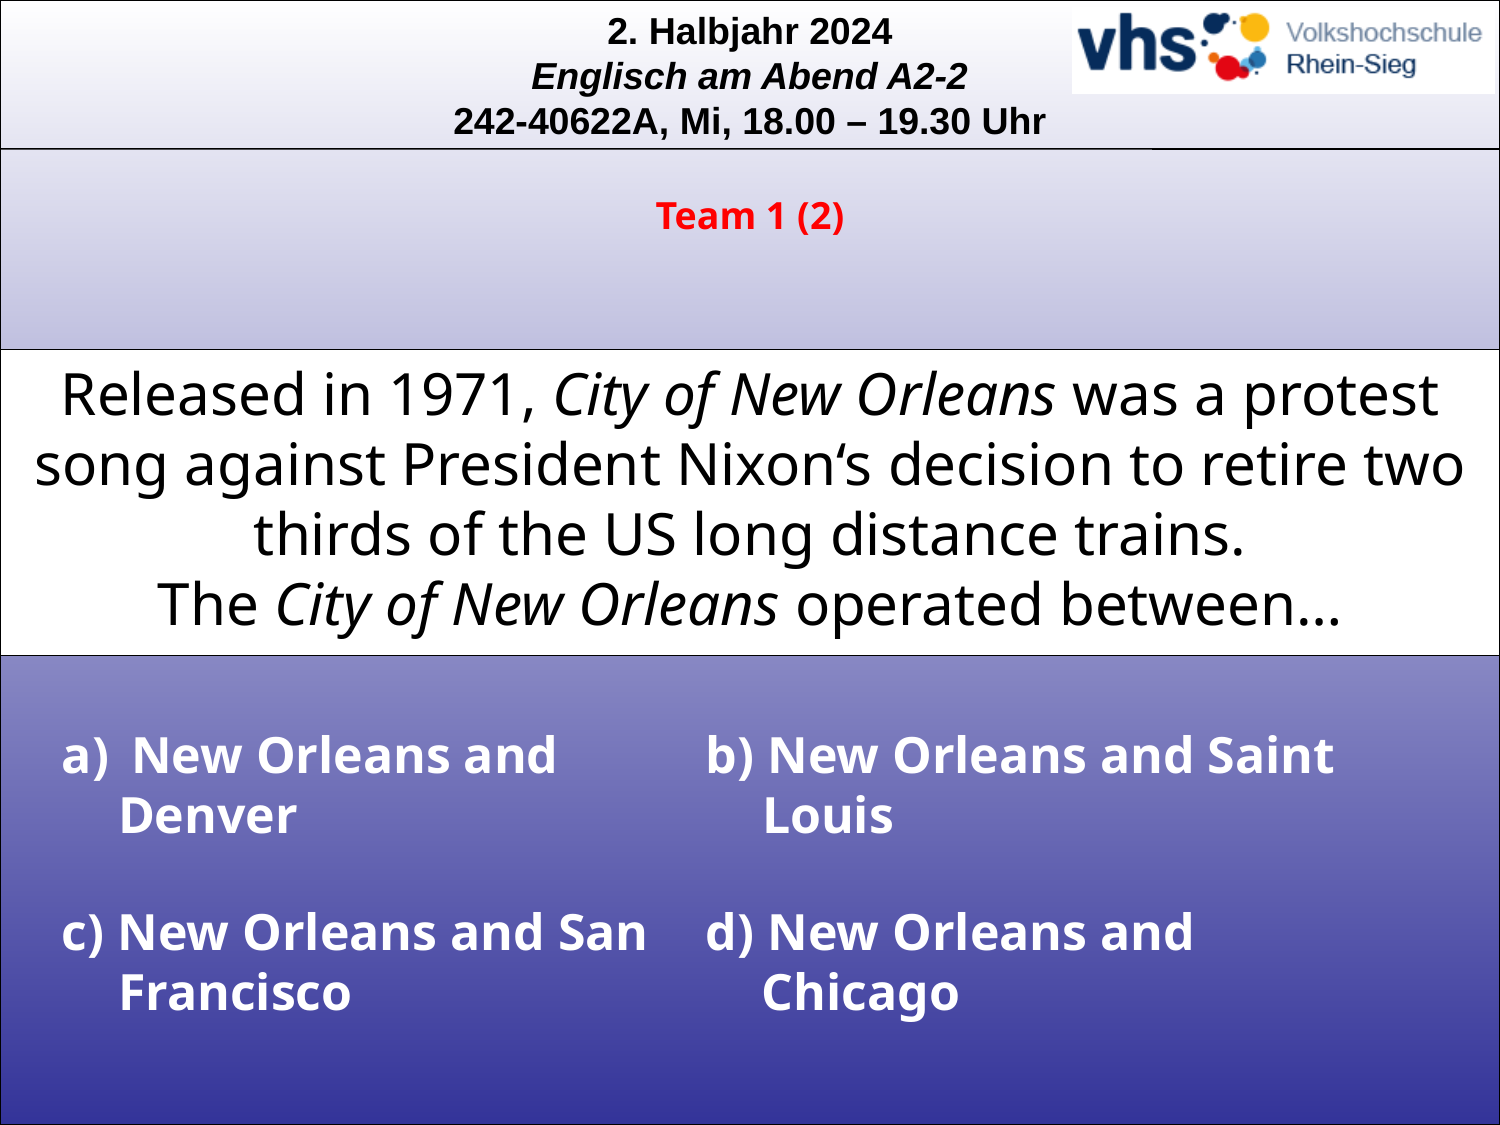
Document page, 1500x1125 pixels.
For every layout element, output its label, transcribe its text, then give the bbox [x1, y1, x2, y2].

text_box New Orleans and Denver [47, 716, 656, 851]
text_box b) New Orleans and Saint Louis [690, 716, 1483, 851]
text_box Team 1 (2) [0, 184, 1500, 245]
title Released in 1971, City of New Orleans was a protest song against President Nixon‘s decision to retire two thirds of the US long distance trains. The City of New Orleans operated between… [0, 349, 1500, 656]
text_box c) New Orleans and San Francisco [47, 893, 690, 1028]
picture [1072, 7, 1495, 94]
picture [699, 512, 801, 613]
text_box d) New Orleans and Chicago [690, 893, 1359, 1028]
